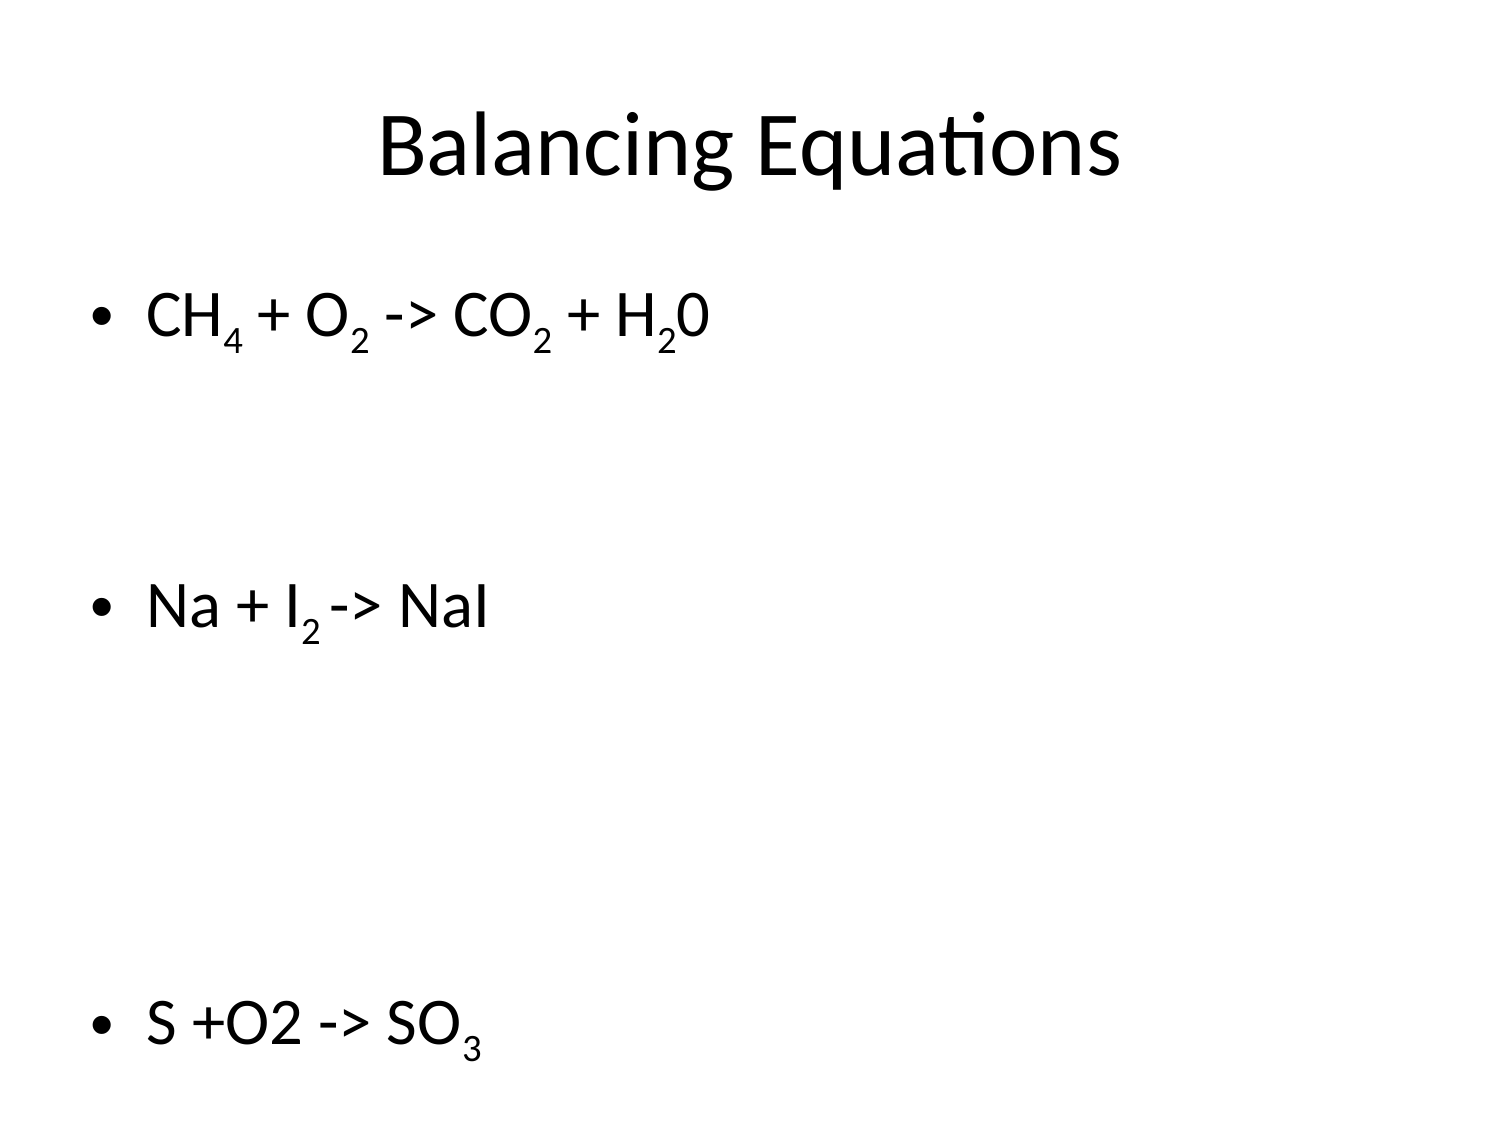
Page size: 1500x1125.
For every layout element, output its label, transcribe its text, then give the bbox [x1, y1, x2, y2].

list CH4 + O2 -> CO2 + H20 Na + I2 -> NaI S +O2 -> SO3 [75, 262, 1425, 1038]
title Balancing Equations [75, 45, 1425, 233]
